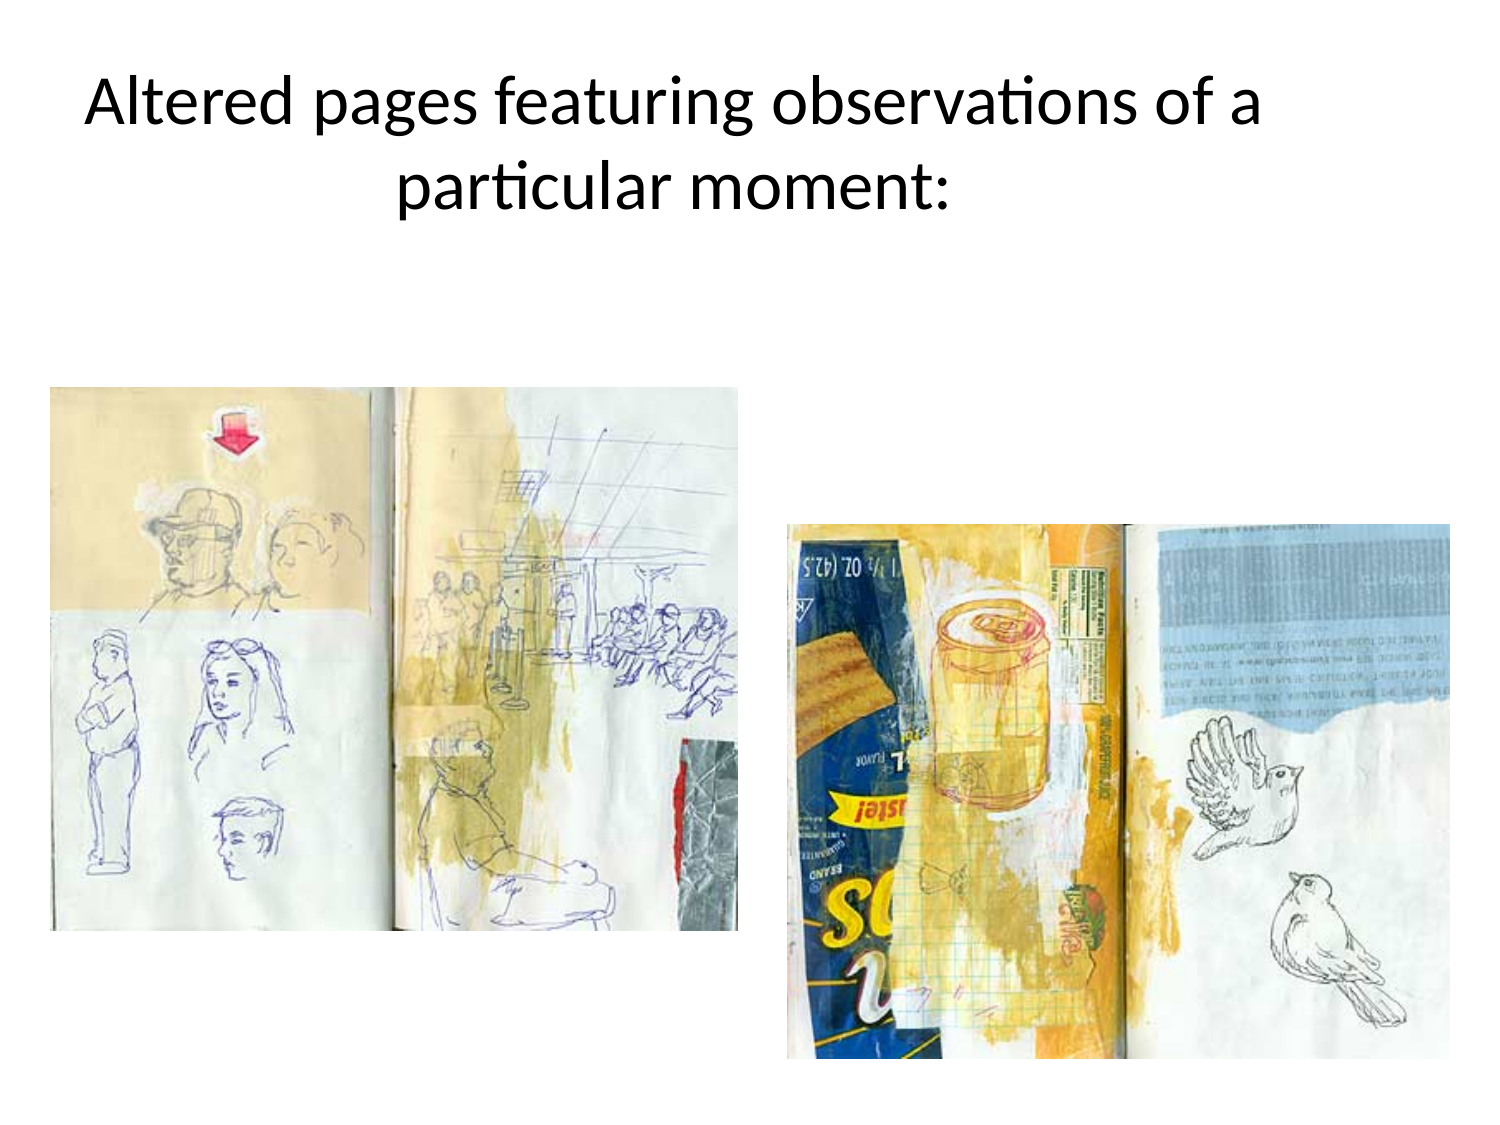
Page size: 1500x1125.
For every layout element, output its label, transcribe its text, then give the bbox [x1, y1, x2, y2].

picture [787, 524, 1451, 1059]
picture [49, 387, 738, 931]
title Altered pages featuring observations of a particular moment: [0, 45, 1350, 233]
